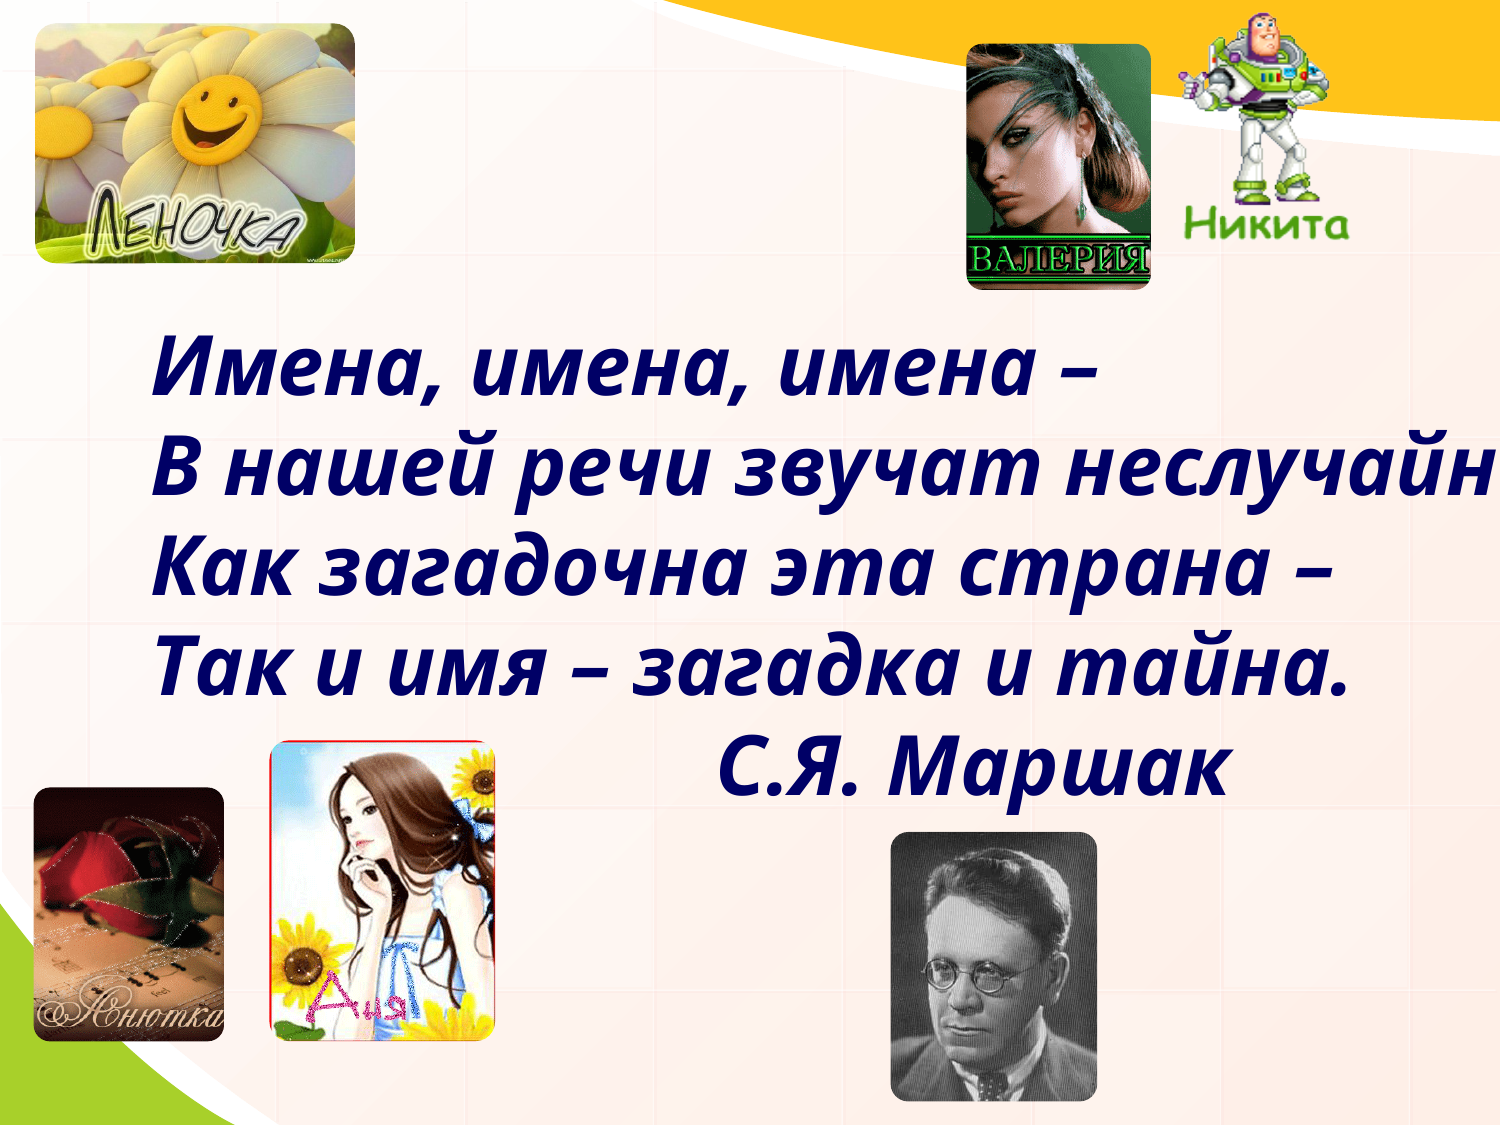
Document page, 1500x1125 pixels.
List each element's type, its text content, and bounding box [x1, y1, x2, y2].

picture [1171, 0, 1360, 257]
picture [269, 740, 496, 1042]
picture [966, 43, 1152, 291]
picture [33, 787, 225, 1042]
text_box Имена, имена, имена – В нашей речи звучат неслучайно: Как загадочна эта страна – Так и имя – загадка и тайна. С.Я. Маршак [135, 305, 1500, 820]
picture [34, 23, 356, 264]
picture [890, 831, 1098, 1102]
